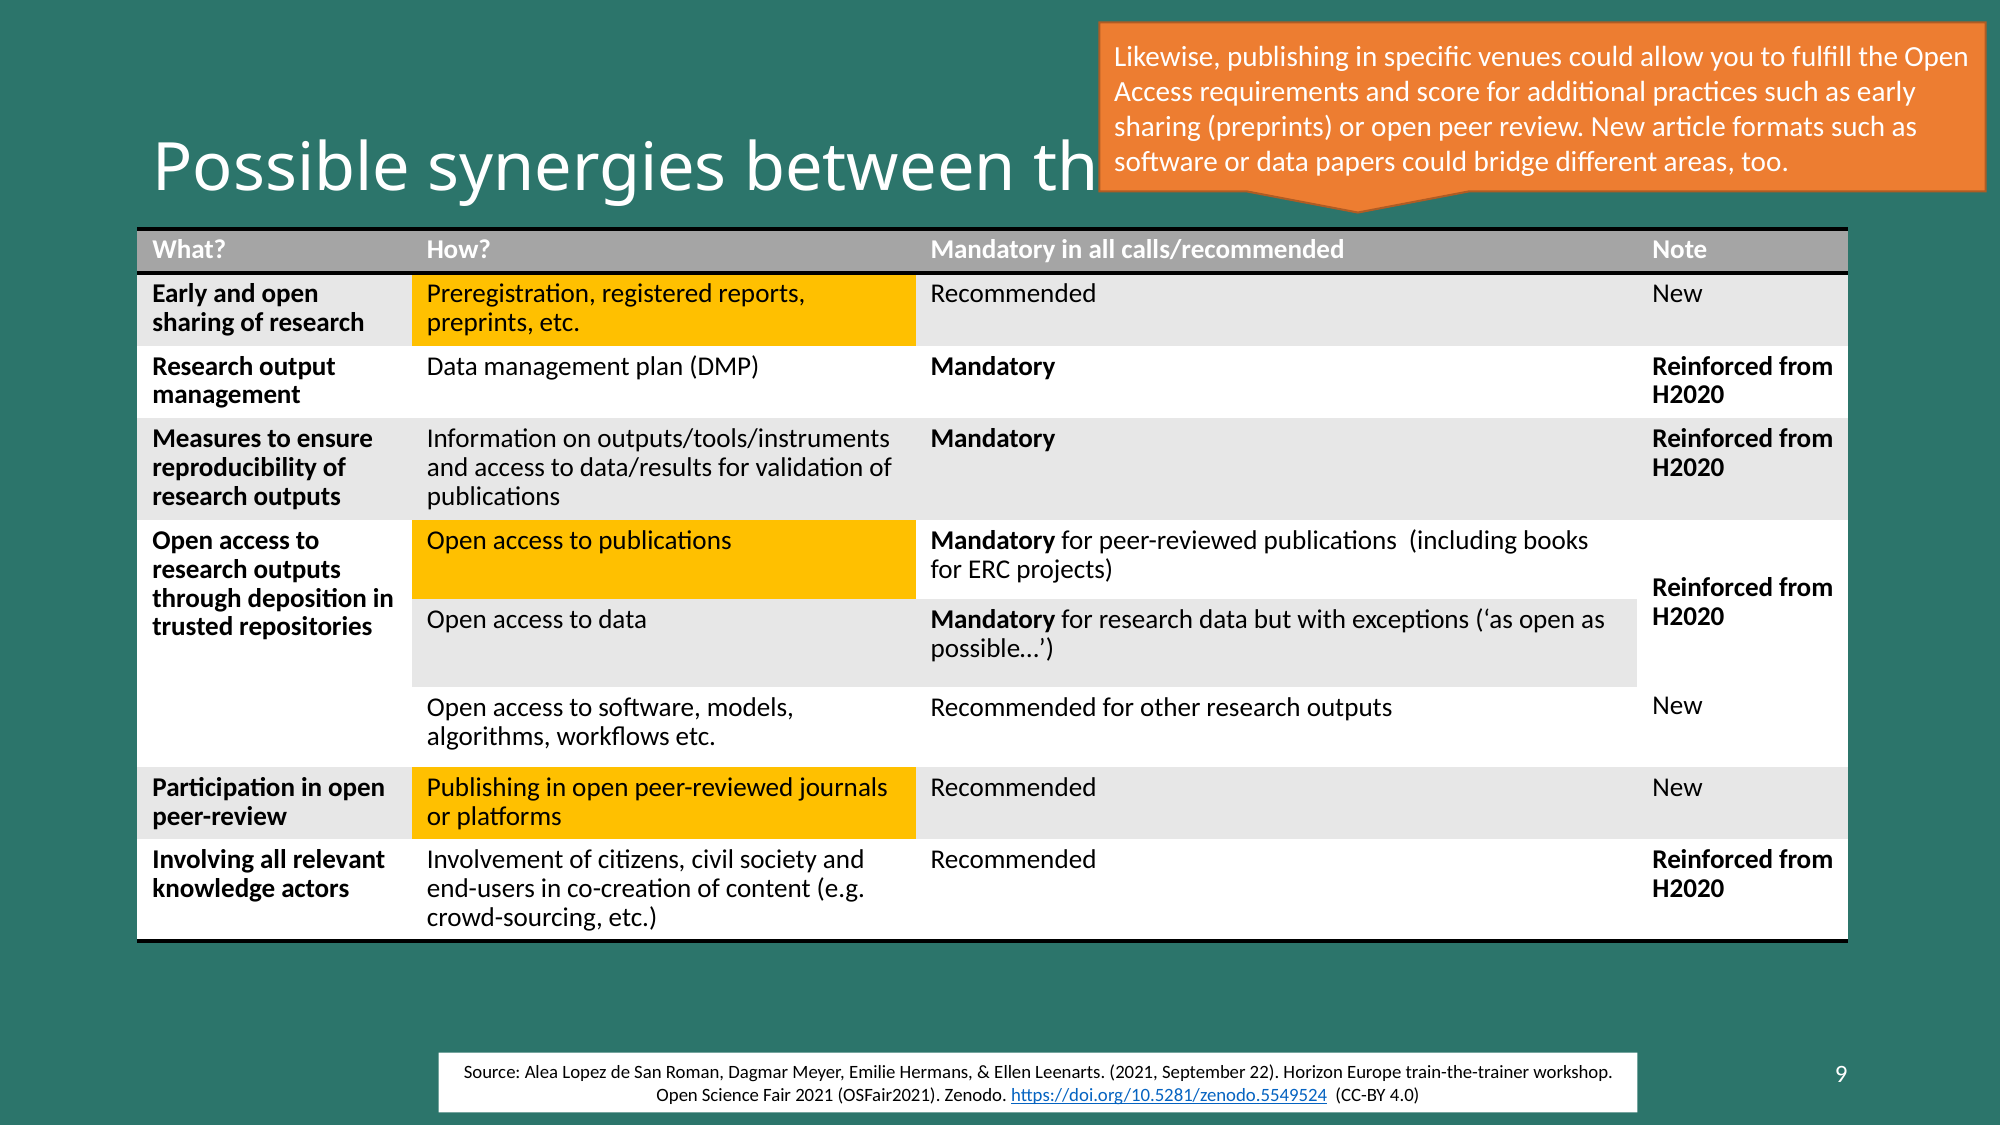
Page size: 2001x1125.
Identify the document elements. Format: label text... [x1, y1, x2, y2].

slide_number 9 [1412, 1042, 1863, 1103]
table_cell Early and open sharing of research [137, 275, 412, 346]
table_cell Open access to software, models, algorithms, workflows etc. [412, 687, 916, 767]
table_cell Research output management [137, 346, 412, 418]
table_cell Recommended for other research outputs [916, 687, 1637, 767]
table_cell Preregistration, registered reports, preprints, etc. [412, 275, 916, 346]
table_cell Involving all relevant knowledge actors [137, 839, 412, 939]
table_cell Open access to research outputs through deposition in trusted repositories [137, 520, 412, 767]
table_cell Data management plan (DMP) [412, 346, 916, 418]
table_cell Reinforced from H2020 [1637, 520, 1848, 687]
table_cell Reinforced from H2020 [1637, 418, 1848, 520]
table_cell Mandatory [916, 346, 1637, 418]
table_header Mandatory in all calls/recommended [916, 231, 1637, 271]
title Possible synergies between them [137, 59, 1382, 227]
table_cell Information on outputs/tools/instruments and access to data/results for validation of publications [412, 418, 916, 520]
table_cell Recommended [916, 767, 1637, 839]
table_cell New [1637, 767, 1848, 839]
table_cell Involvement of citizens, civil society and end-users in co-creation of content (e.g. crowd-sourcing, etc.) [412, 839, 916, 939]
table_cell Mandatory [916, 418, 1637, 520]
table_cell Reinforced from H2020 [1637, 346, 1848, 418]
table_cell New [1637, 687, 1848, 767]
table_cell Recommended [916, 275, 1637, 346]
table_cell Measures to ensure reproducibility of research outputs [137, 418, 412, 520]
table_cell Reinforced from H2020 [1637, 839, 1848, 939]
table_cell Mandatory for peer-reviewed publications (including books for ERC projects) [916, 520, 1637, 599]
table_cell Open access to publications [412, 520, 916, 599]
table_cell Publishing in open peer-reviewed journals or platforms [412, 767, 916, 839]
text_box Source: Alea Lopez de San Roman, Dagmar Meyer, Emilie Hermans, & Ellen Leenarts. (2021, September 22). Horizon Europe train-the-trainer workshop. Open Science Fair 2021 (OSFair2021). Zenodo. https://doi.org/10.5281/zenodo.5549524 (CC-BY 4.0) [438, 1052, 1638, 1113]
table_cell Mandatory for research data but with exceptions (‘as open as possible…’) [916, 599, 1637, 687]
text_box Likewise, publishing in specific venues could allow you to fulfill the Open Access requirements and score for additional practices such as early sharing (preprints) or open peer review. New article formats such as software or data papers could bridge different areas, too. [1098, 21, 1987, 214]
table_cell Open access to data [412, 599, 916, 687]
table_header What? [137, 231, 412, 271]
table_header How? [412, 231, 916, 271]
table_header Note [1637, 231, 1848, 271]
table_cell Recommended [916, 839, 1637, 939]
table_cell Participation in open peer-review [137, 767, 412, 839]
table_cell New [1637, 275, 1848, 346]
